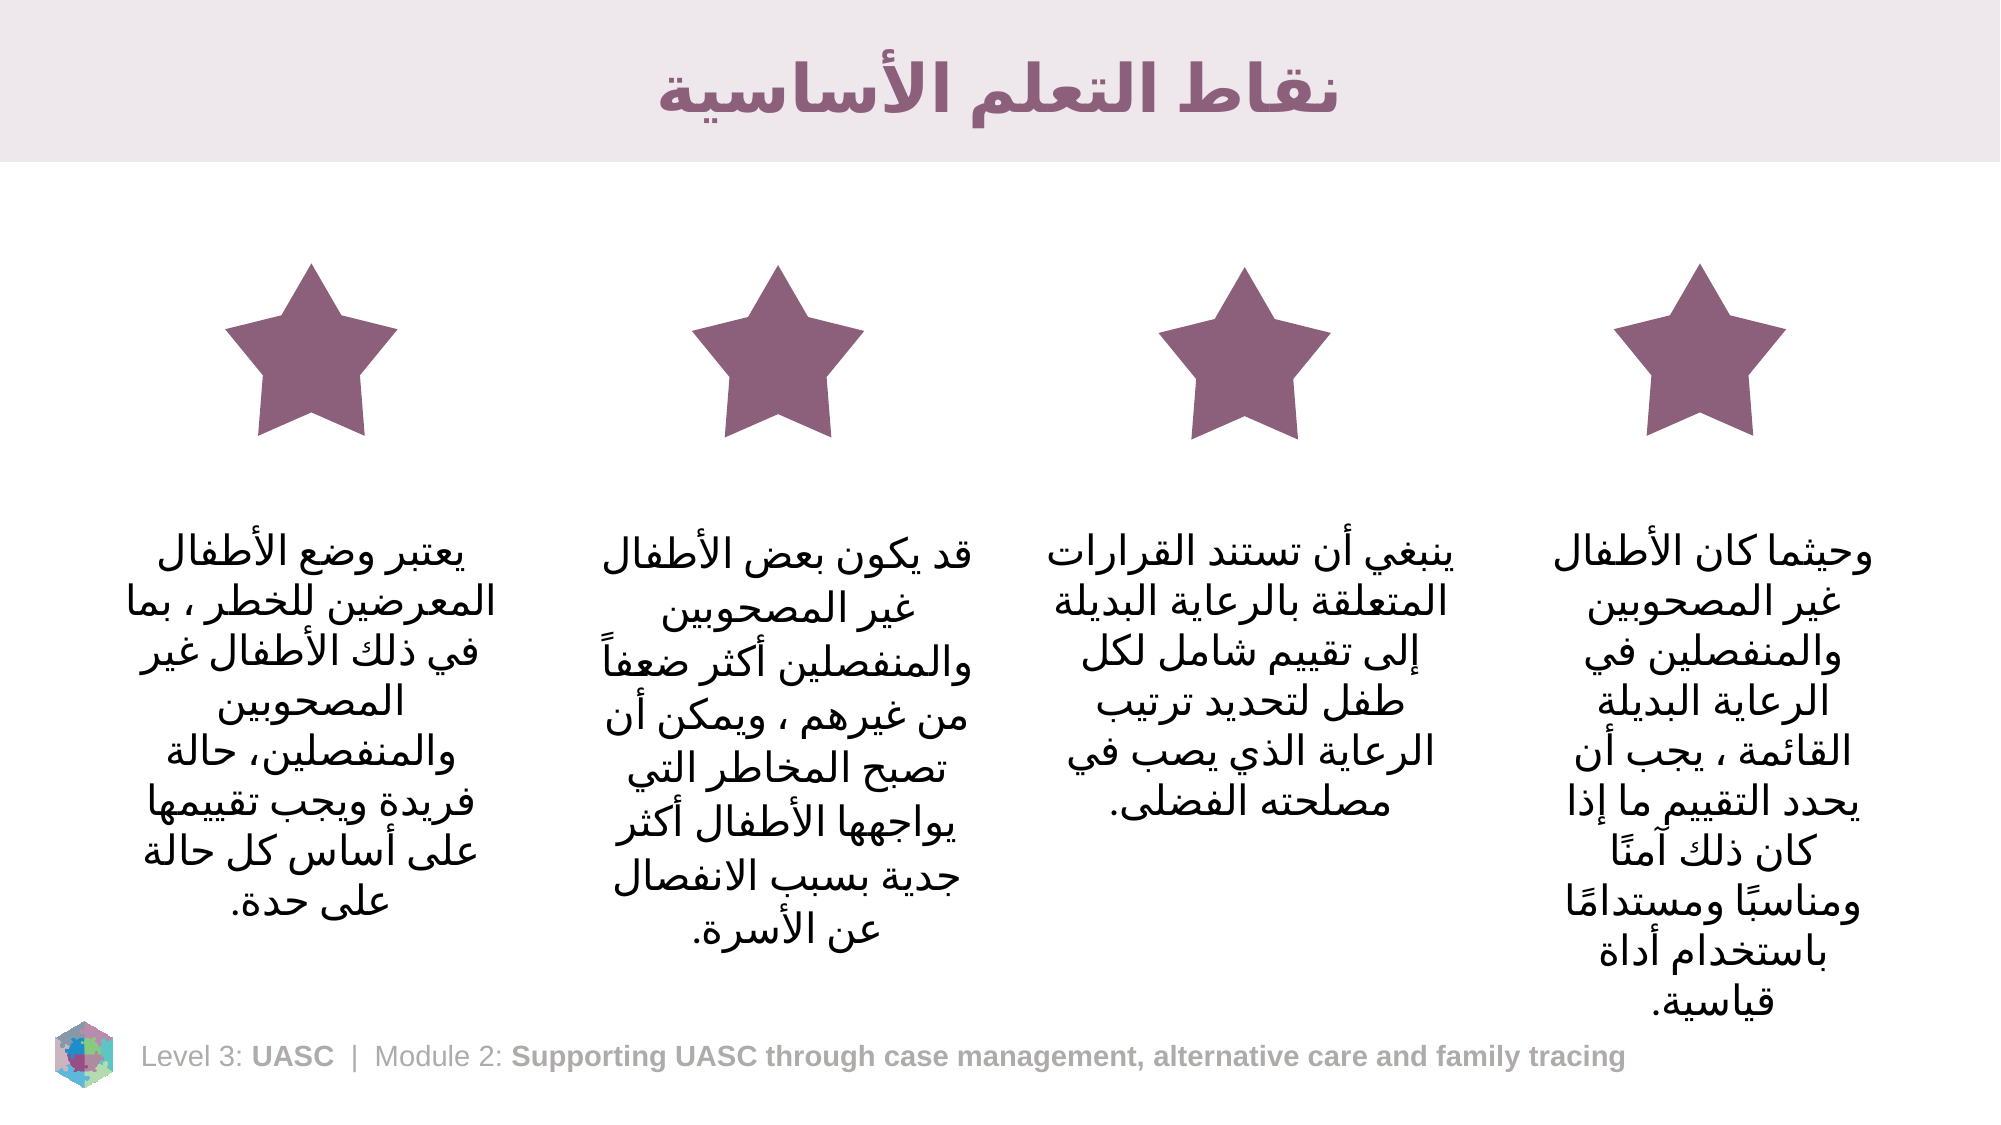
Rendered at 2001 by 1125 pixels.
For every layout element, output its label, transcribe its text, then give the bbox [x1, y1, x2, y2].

text_box [225, 263, 398, 436]
text_box ينبغي أن تستند القرارات المتعلقة بالرعاية البديلة إلى تقييم شامل لكل طفل لتحديد ترتيب الرعاية الذي يصب في مصلحته الفضلى. [1029, 516, 1473, 832]
text_box يعتبر وضع الأطفال المعرضين للخطر ، بما في ذلك الأطفال غير المصحوبين والمنفصلين، حالة فريدة ويجب تقييمها على أساس كل حالة على حدة. [108, 516, 515, 932]
text_box [1613, 263, 1787, 436]
title نقاط التعلم الأساسية [137, 19, 1863, 163]
text_box [0, 0, 2000, 162]
text_box [1158, 267, 1331, 440]
text_box [691, 265, 865, 438]
text_box وحيثما كان الأطفال غير المصحوبين والمنفصلين في الرعاية البديلة القائمة ، يجب أن يحدد التقييم ما إذا كان ذلك آمنًا ومناسبًا ومستدامًا باستخدام أداة قياسية. [1535, 516, 1892, 1032]
text_box قد يكون بعض الأطفال غير المصحوبين والمنفصلين أكثر ضعفاً من غيرهم ، ويمكن أن تصبح المخاطر التي يواجهها الأطفال أكثر جدية بسبب الانفصال عن الأسرة. [575, 516, 1000, 960]
picture [55, 1021, 113, 1088]
